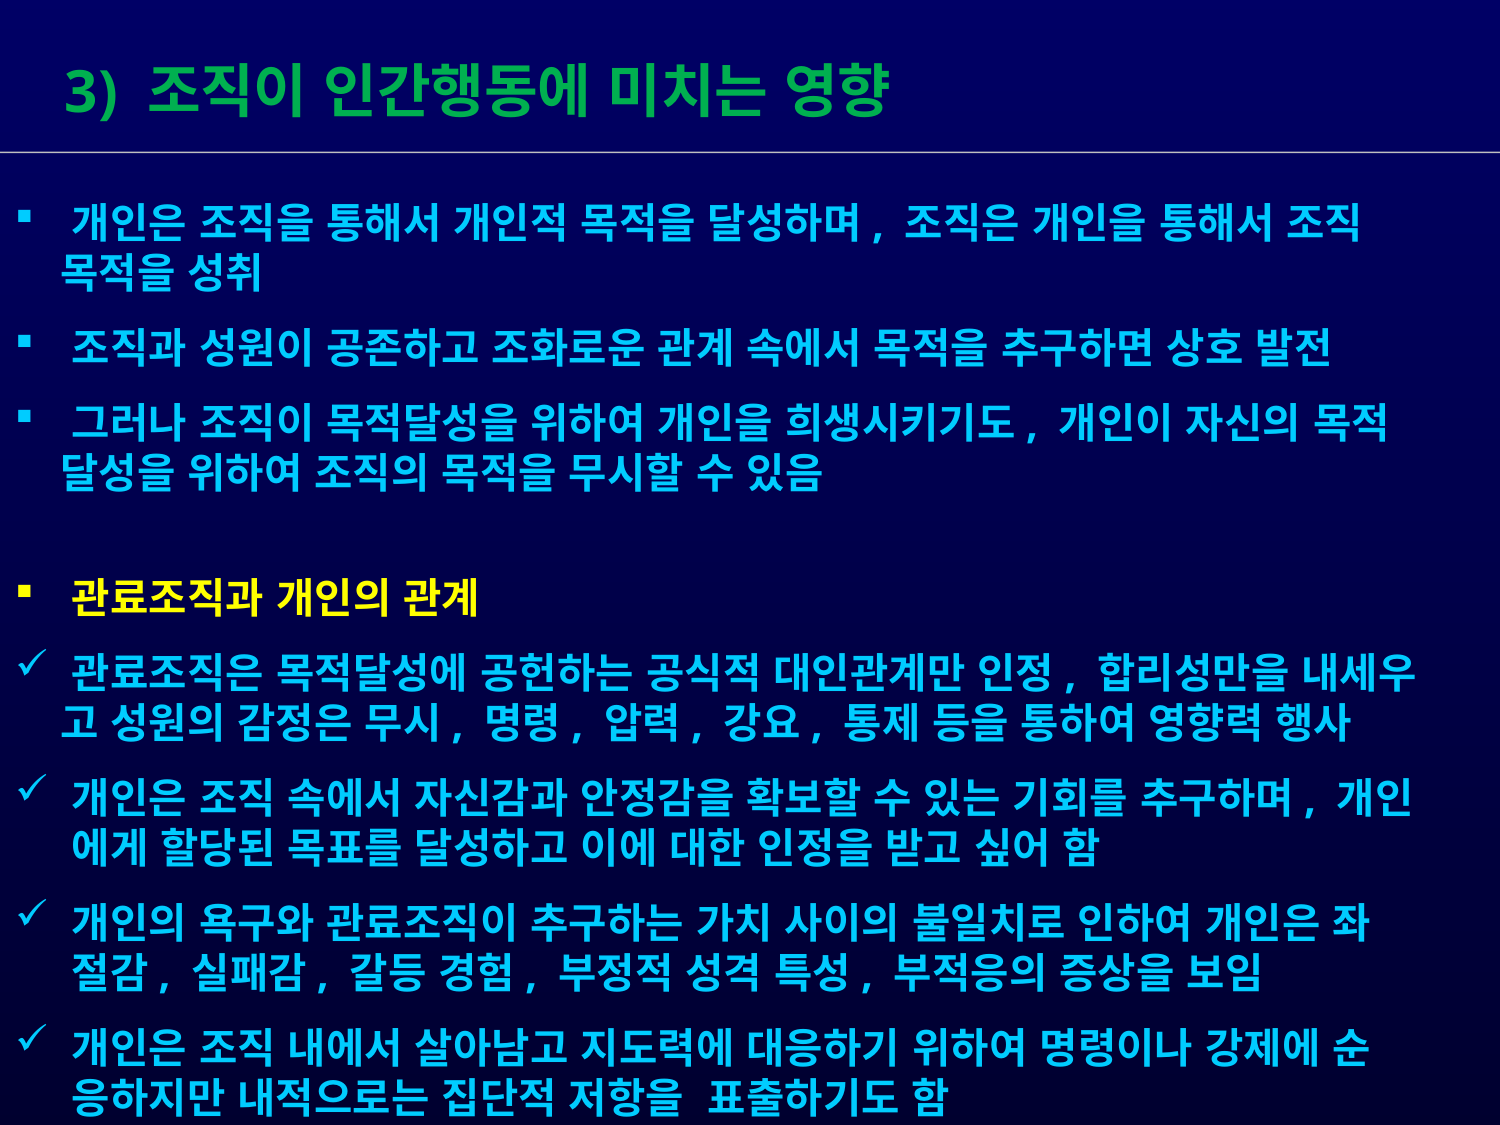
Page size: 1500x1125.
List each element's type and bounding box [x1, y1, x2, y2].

text_box [0, 46, 1500, 1125]
